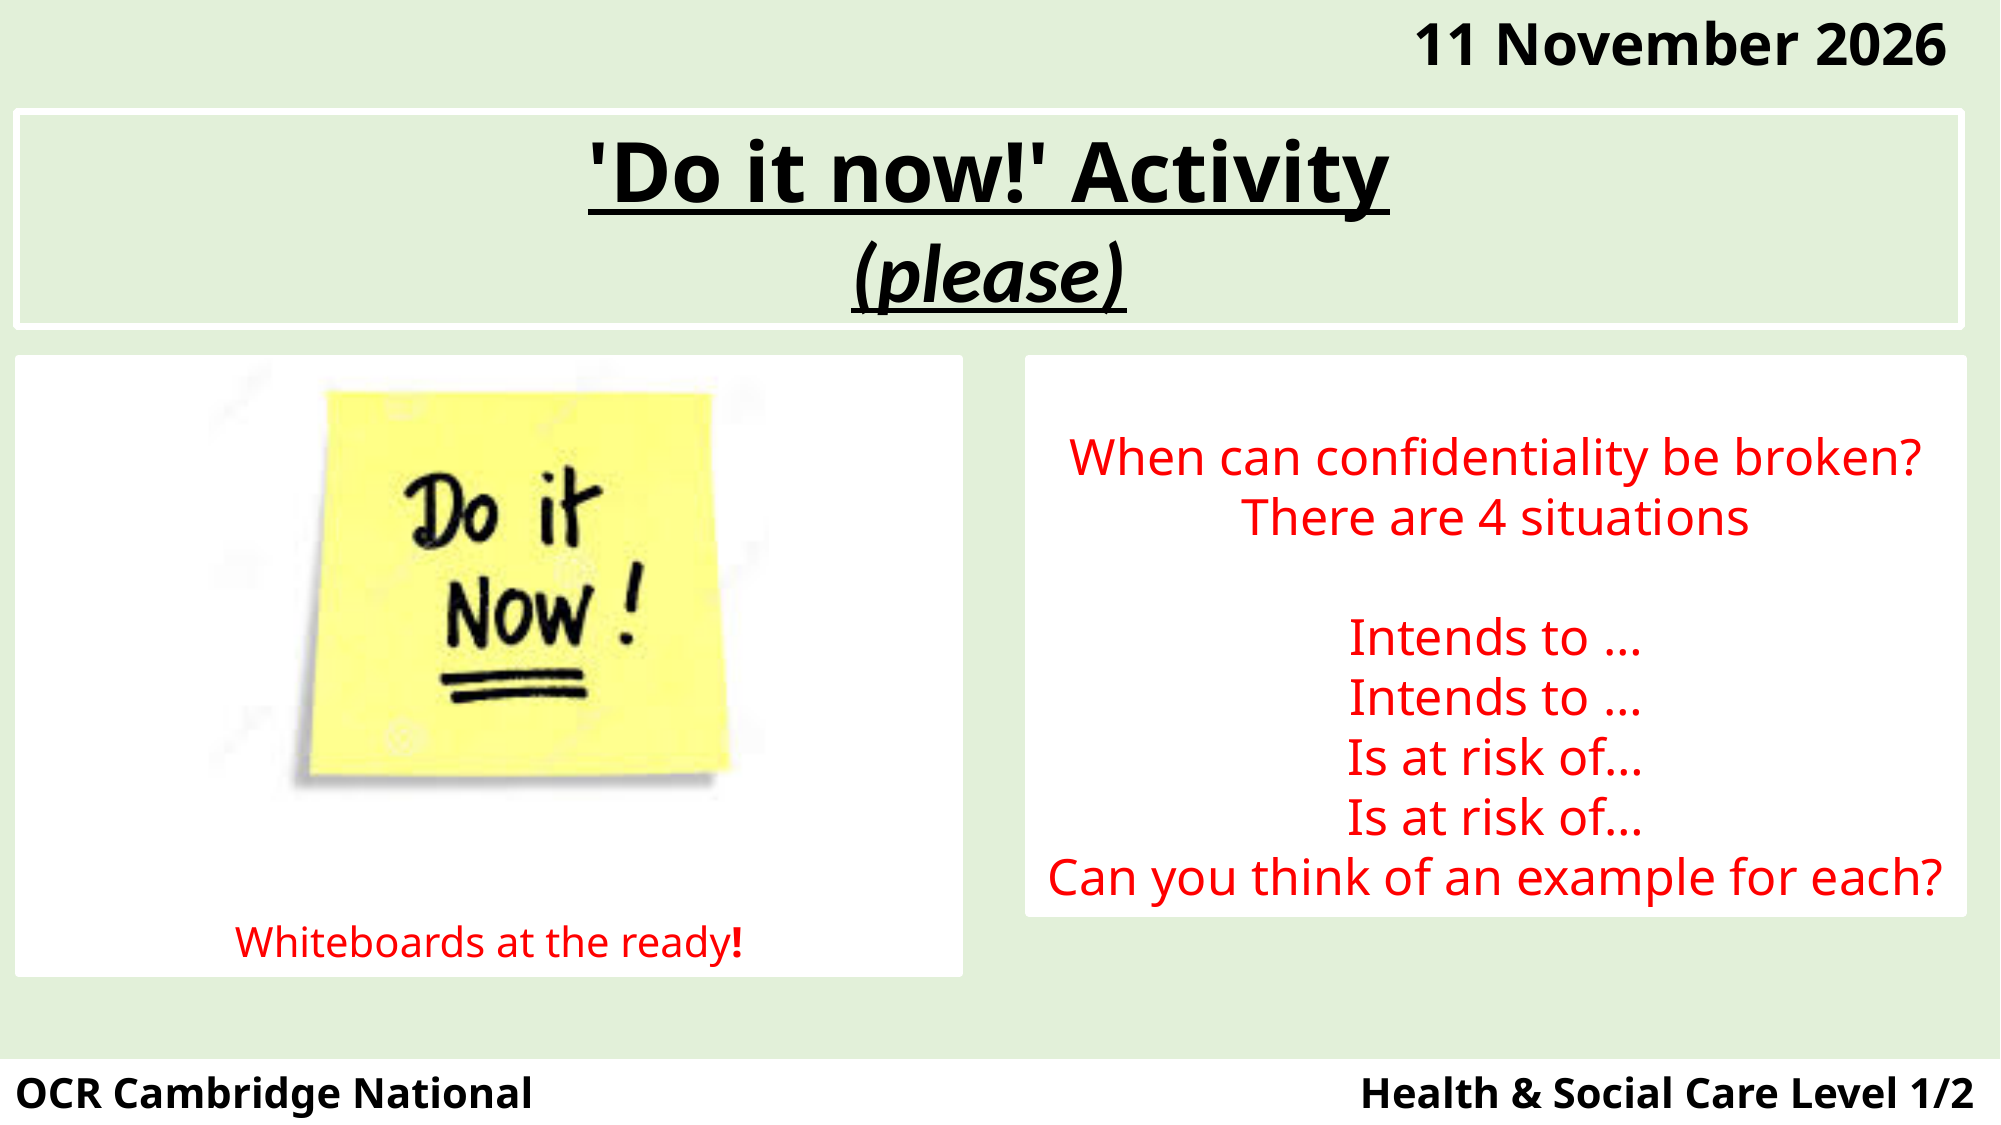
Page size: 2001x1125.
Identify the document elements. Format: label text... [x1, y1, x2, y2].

text_box Health & Social Care Level 1/2 [873, 1059, 2000, 1125]
picture [208, 358, 769, 824]
text_box Whiteboards at the ready! [18, 358, 960, 974]
text_box 17 September 2020 [1205, 0, 1964, 94]
text_box When can confidentiality be broken? There are 4 situations Intends to … Intends to … Is at risk of… Is at risk of… Can you think of an example for each? [1028, 358, 1964, 913]
text_box OCR Cambridge National [0, 1059, 873, 1125]
text_box 'Do it now!' Activity (please) [16, 111, 1962, 327]
